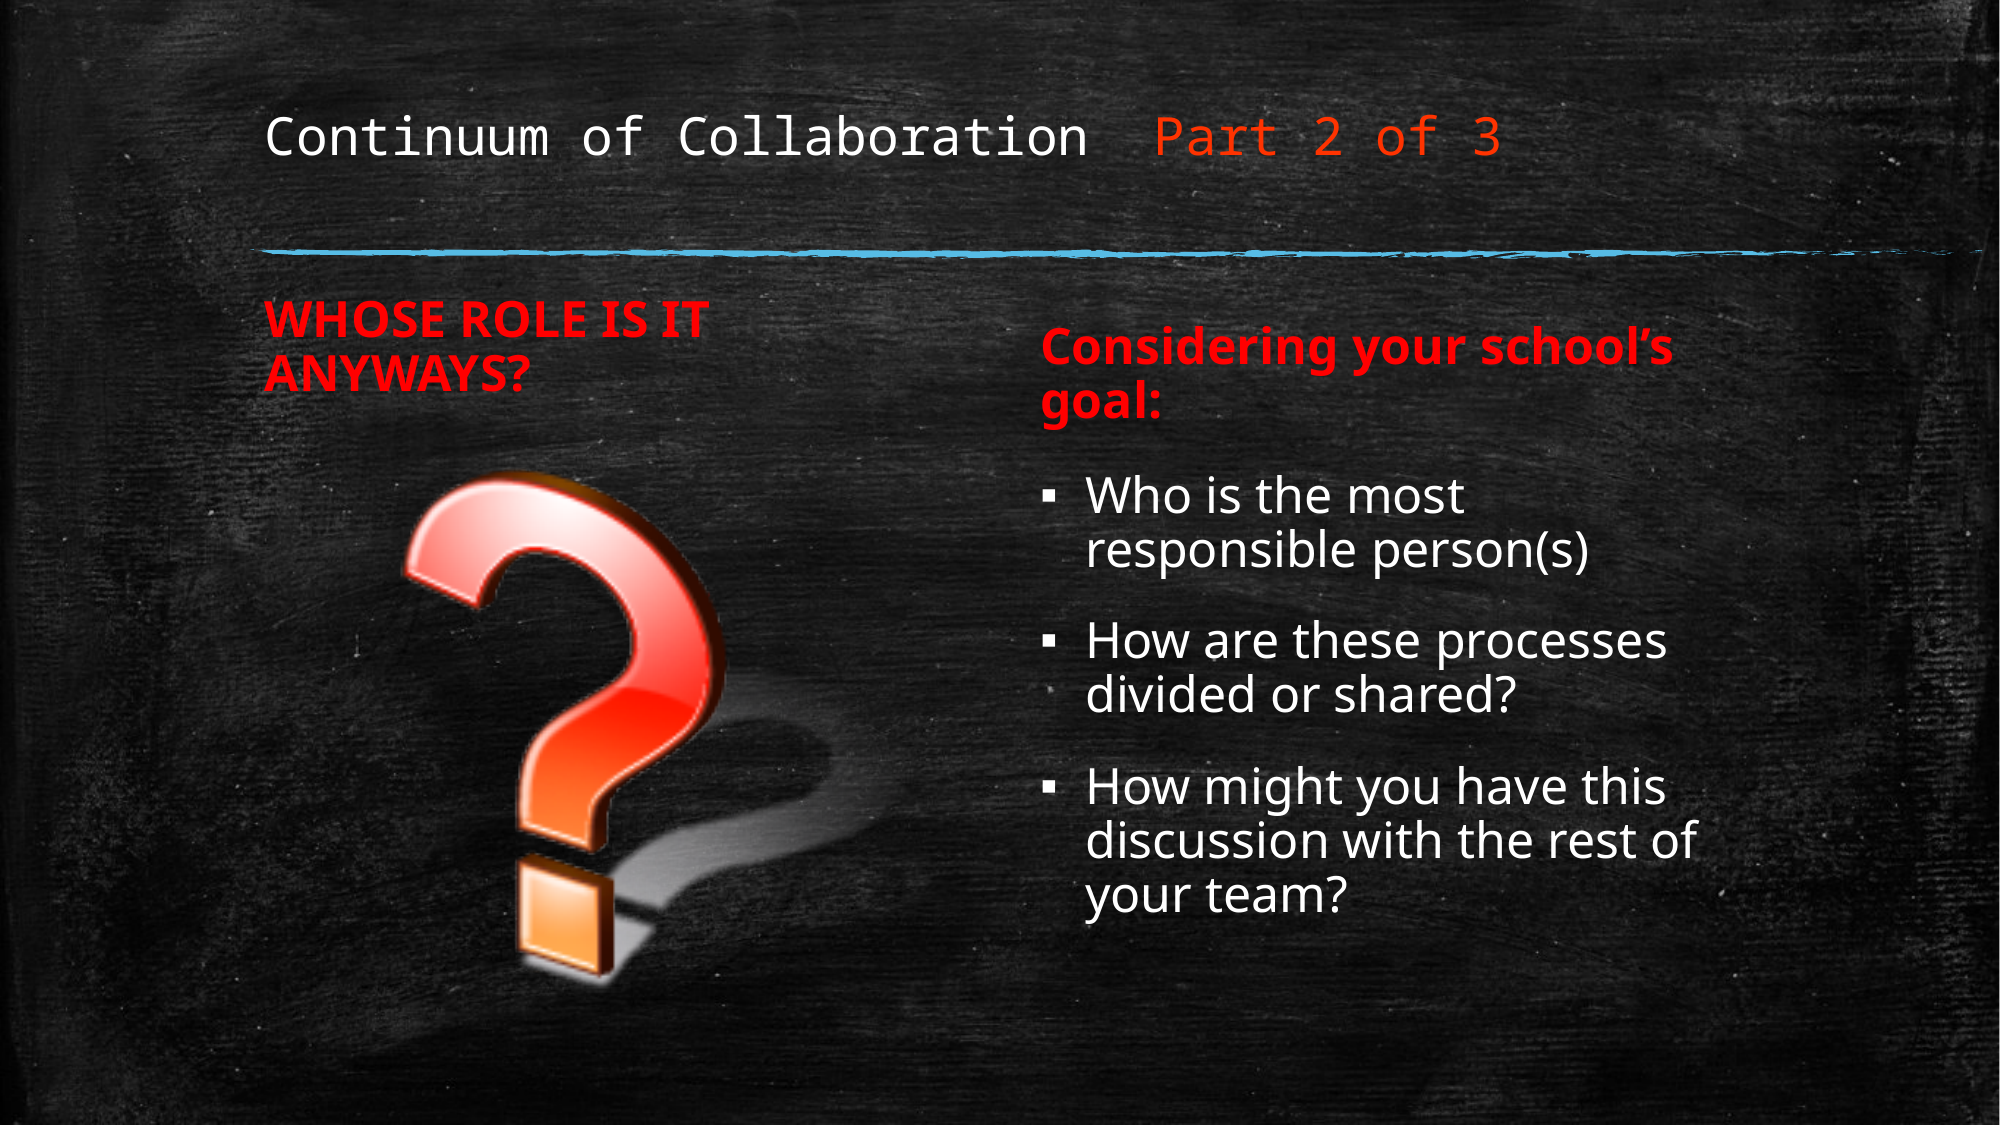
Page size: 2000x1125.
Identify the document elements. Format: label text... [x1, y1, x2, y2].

list Considering your school’s goal: [1025, 312, 1750, 438]
title Continuum of Collaboration Part 2 of 3 [249, 99, 1750, 238]
list WHOSE ROLE IS IT ANYWAYS? [249, 312, 975, 438]
list Who is the most responsible person(s) How are these processes divided or shared? How might you have this discussion with the rest of your team? [1025, 462, 1750, 1013]
picture [324, 437, 913, 1025]
